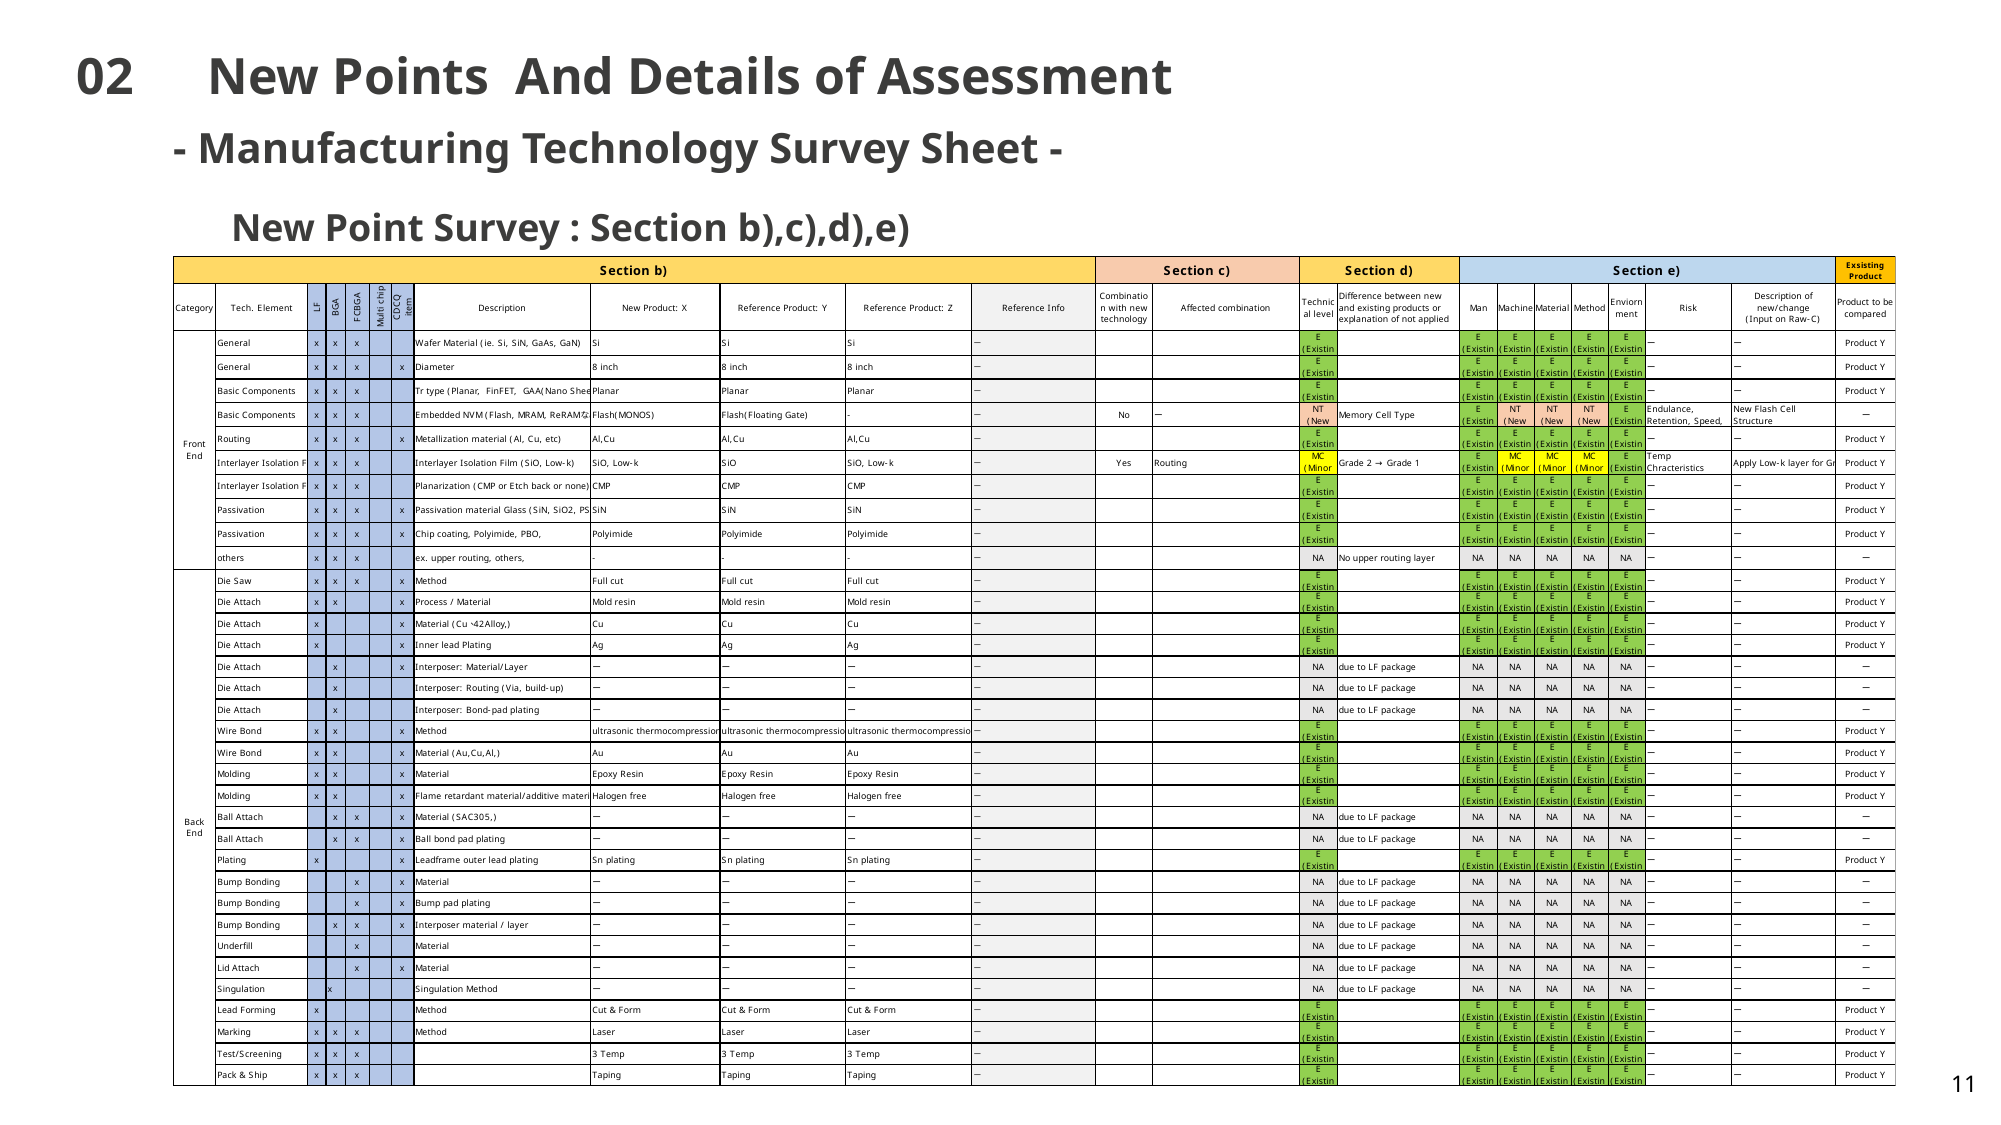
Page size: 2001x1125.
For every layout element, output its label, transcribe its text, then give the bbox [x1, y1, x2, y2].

title 02 New Points And Details of Assessment [0, 0, 2000, 123]
picture [172, 256, 1896, 1087]
text_box New Point Survey : Section b),c),d),e) [216, 196, 926, 253]
text_box - Manufacturing Technology Survey Sheet - [173, 127, 1829, 173]
